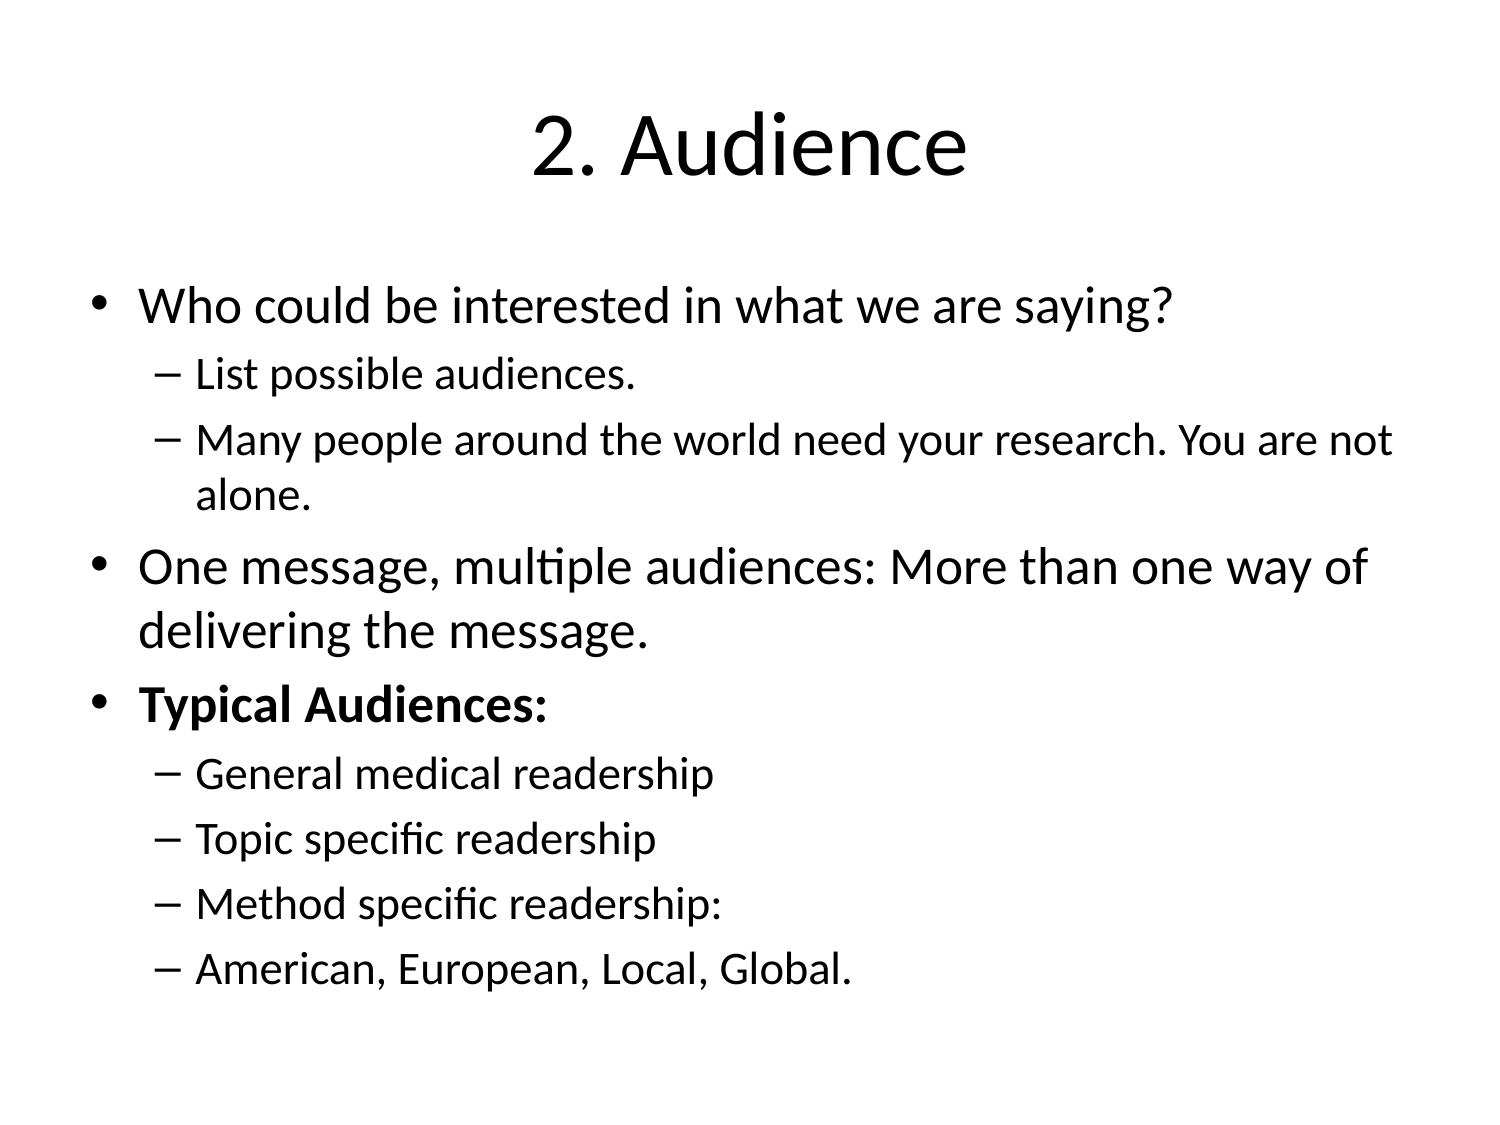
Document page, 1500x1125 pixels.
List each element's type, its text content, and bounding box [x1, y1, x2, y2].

title 2. Audience [75, 45, 1425, 233]
list Who could be interested in what we are saying? List possible audiences. Many people around the world need your research. You are not alone. One message, multiple audiences: More than one way of delivering the message. Typical Audiences: General medical readership Topic specific readership Method specific readership: American, European, Local, Global. [75, 262, 1425, 1005]
